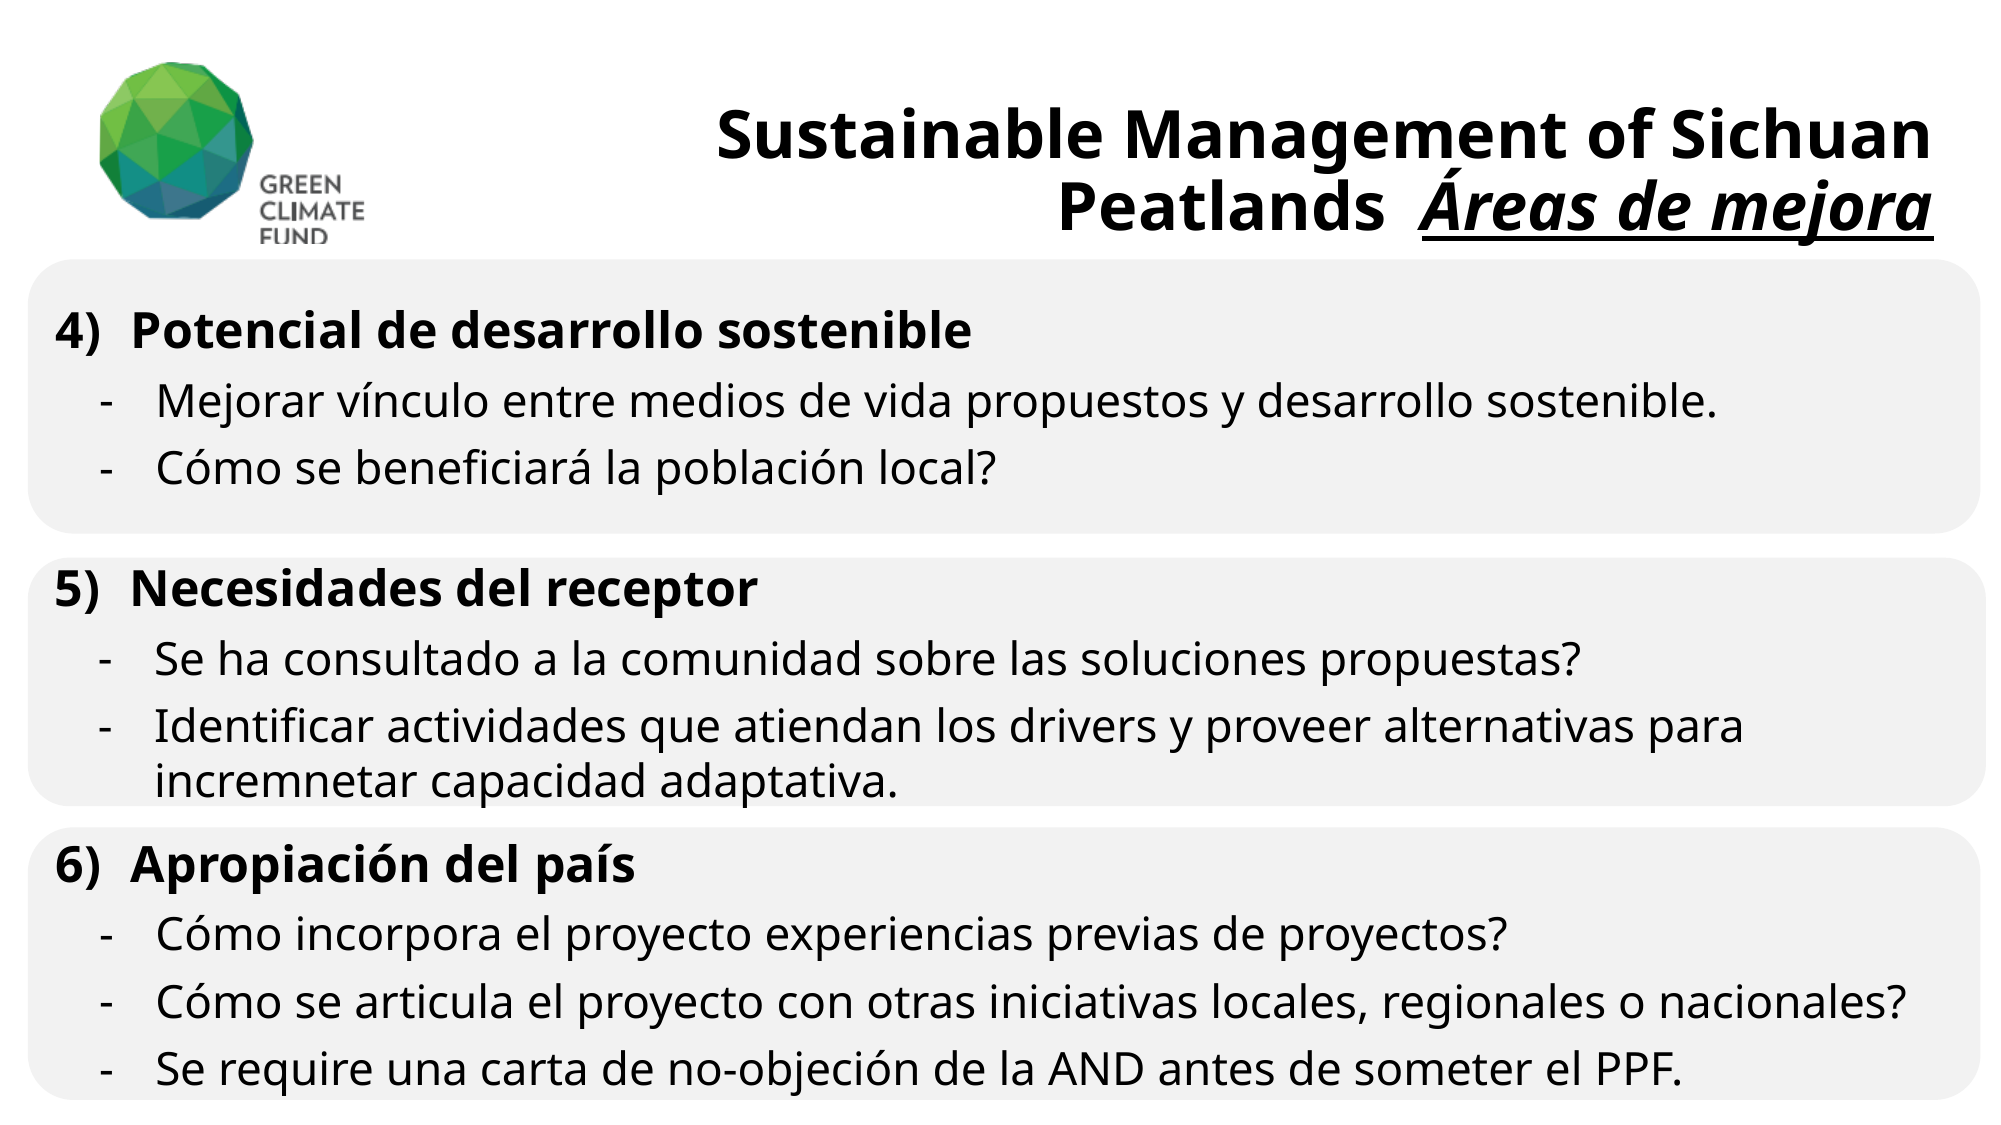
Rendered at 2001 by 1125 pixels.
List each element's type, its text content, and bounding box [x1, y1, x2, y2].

text_box Necesidades del receptor Se ha consultado a la comunidad sobre las soluciones propuestas? Identificar actividades que atiendan los drivers y proveer alternativas para incremnetar capacidad adaptativa. [25, 555, 1989, 809]
text_box Apropiación del país Cómo incorpora el proyecto experiencias previas de proyectos? Cómo se articula el proyecto con otras iniciativas locales, regionales o nacionales? Se require una carta de no-objeción de la AND antes de someter el PPF. [25, 825, 1983, 1102]
text_box Potencial de desarrollo sostenible Mejorar vínculo entre medios de vida propuestos y desarrollo sostenible. Cómo se beneficiará la población local? [25, 257, 1983, 536]
text_box Sustainable Management of Sichuan Peatlands Áreas de mejora [529, 29, 1949, 317]
